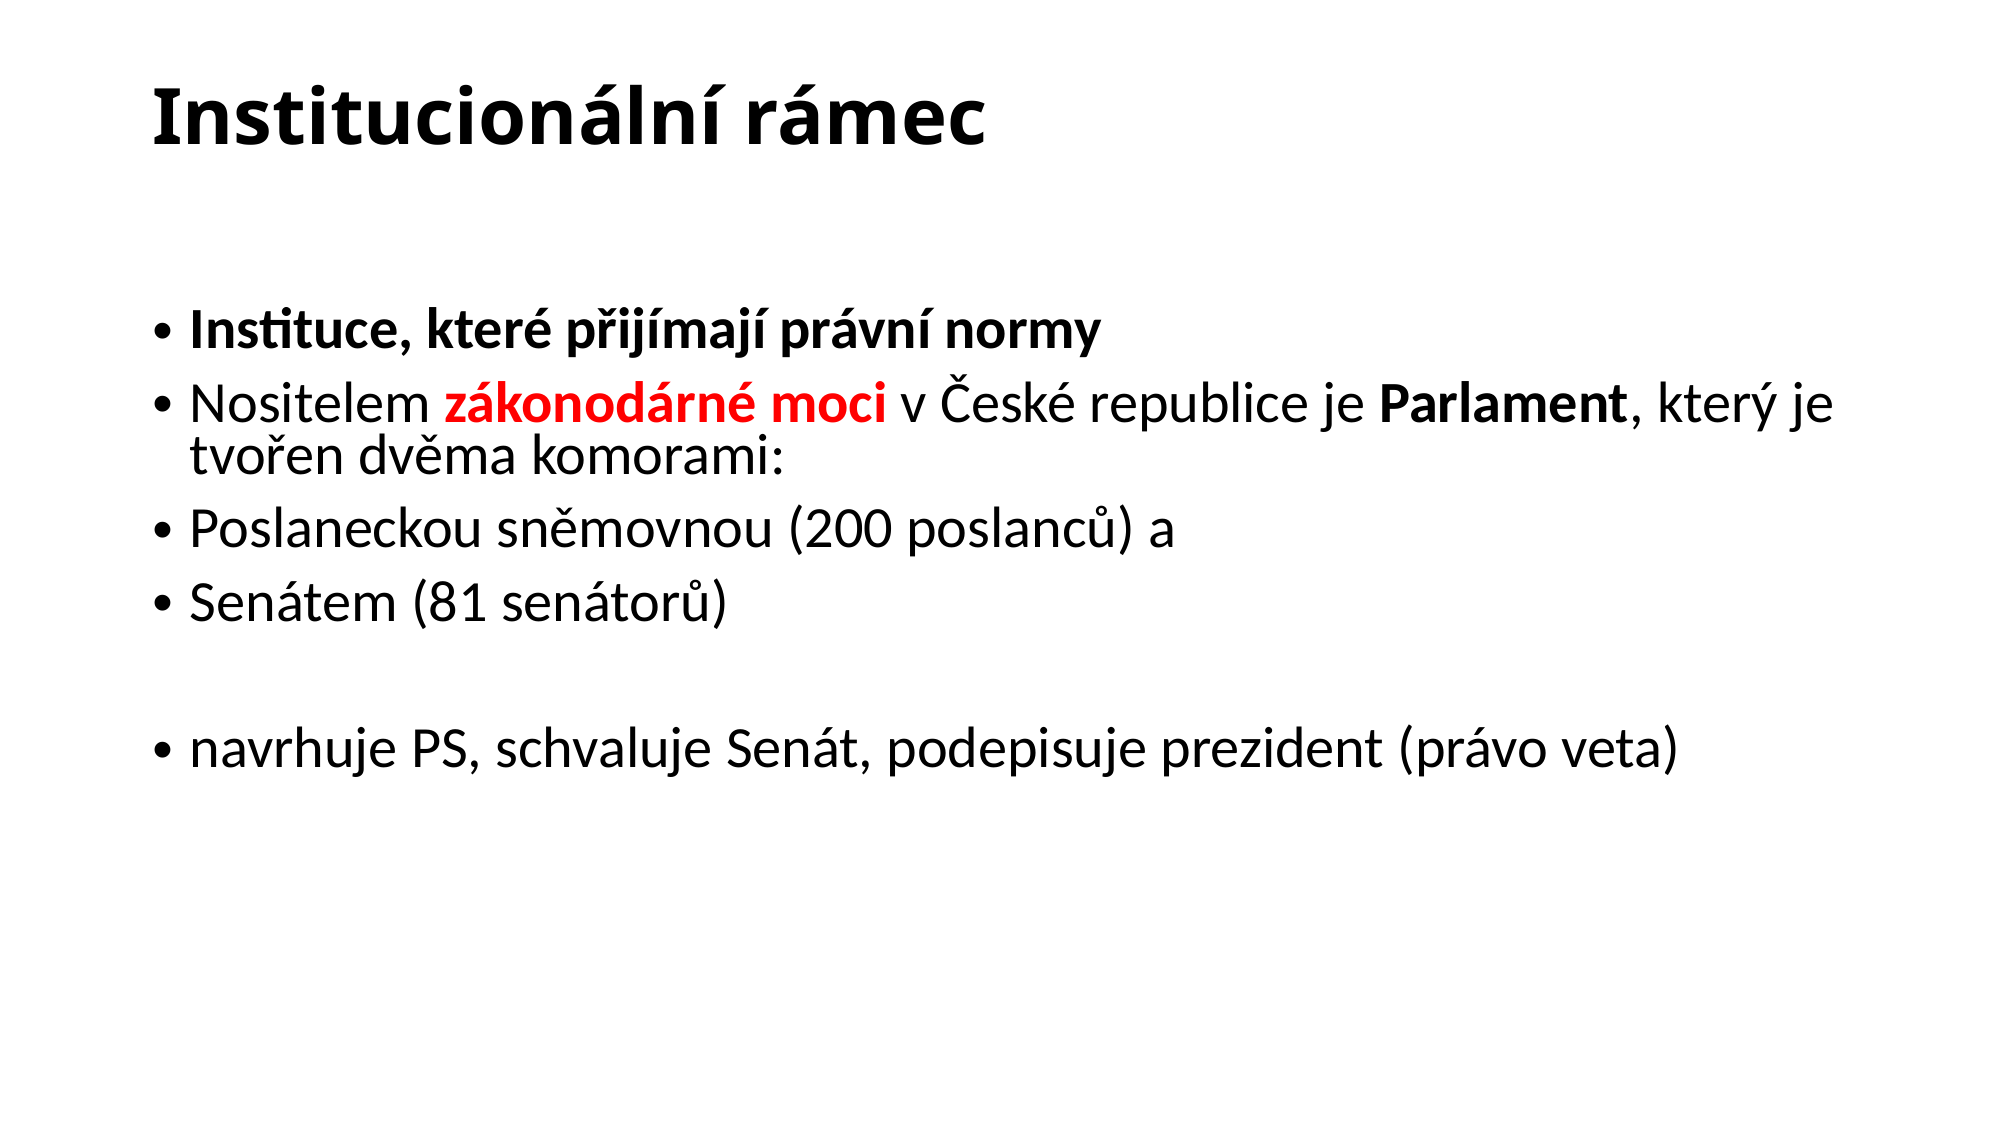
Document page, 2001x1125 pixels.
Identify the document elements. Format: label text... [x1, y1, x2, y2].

title Institucionální rámec [137, 59, 1863, 278]
list Instituce, které přijímají právní normy Nositelem zákonodárné moci v České republice je Parlament, který je tvořen dvěma komorami: Poslaneckou sněmovnou (200 poslanců) a Senátem (81 senátorů) navrhuje PS, schvaluje Senát, podepisuje prezident (právo veta) [137, 299, 1863, 1014]
